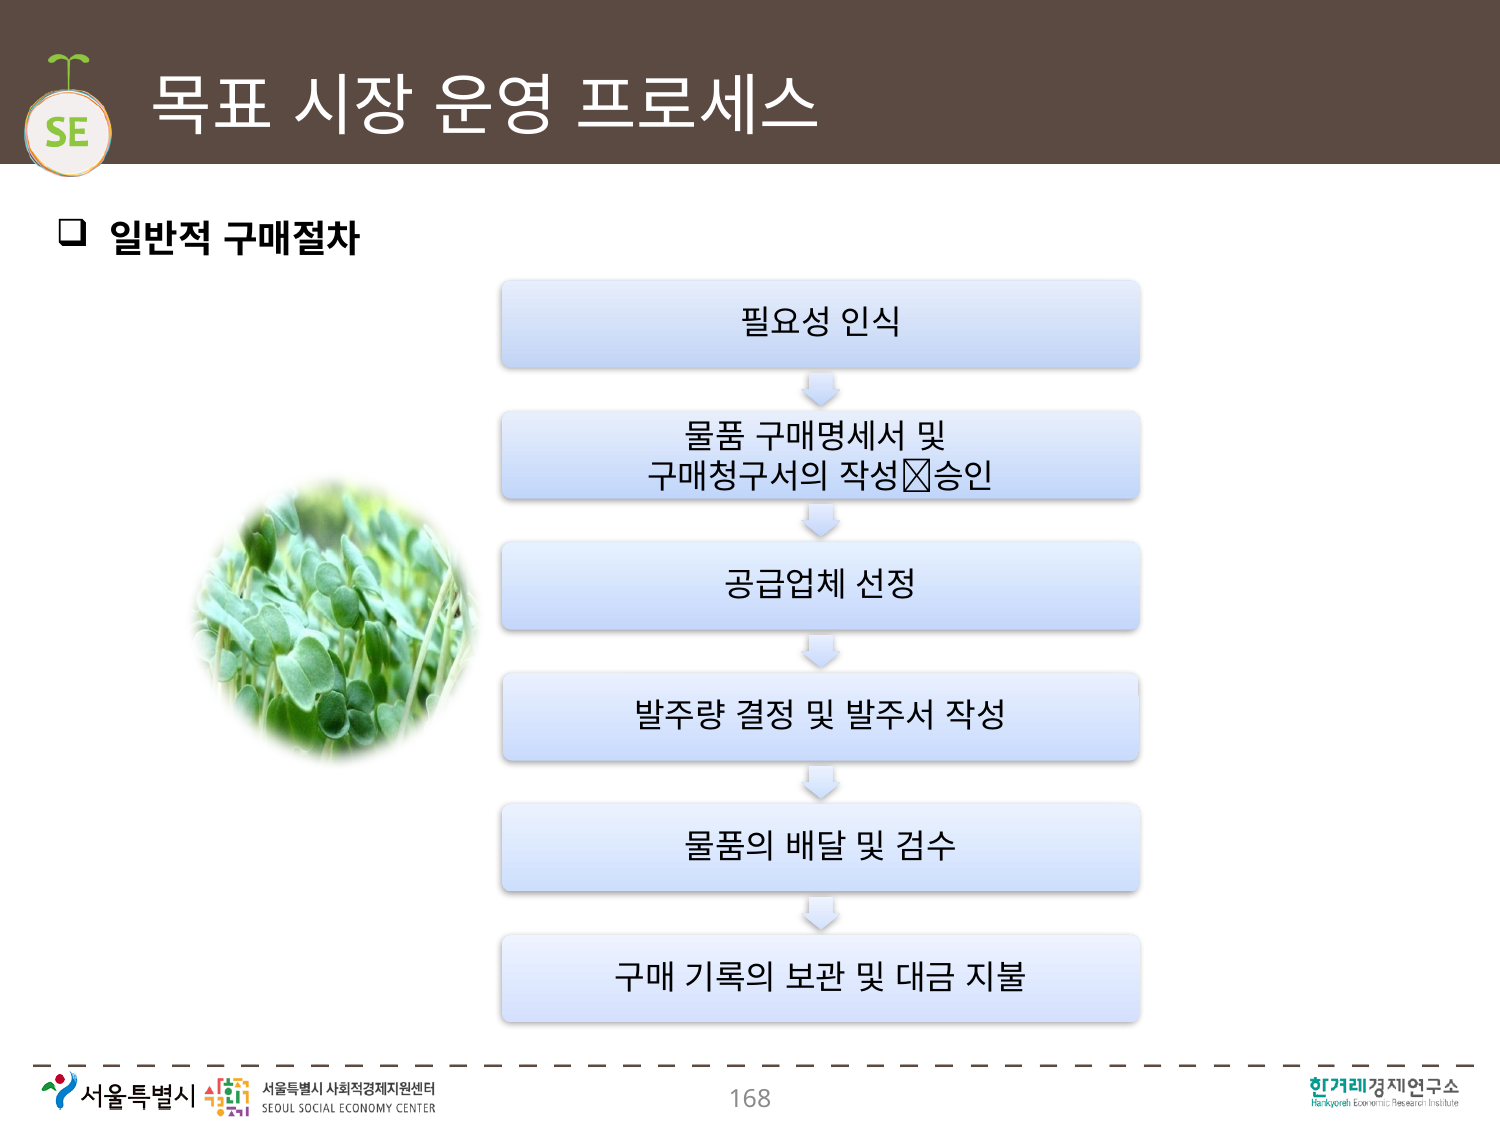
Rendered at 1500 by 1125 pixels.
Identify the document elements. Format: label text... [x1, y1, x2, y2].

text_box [182, 279, 1459, 1024]
picture [0, 0, 1500, 1125]
text_box 일반적 구매절차 [41, 208, 381, 268]
title 목표 시장 운영 프로세스 [135, 45, 1463, 161]
slide_number 168 [696, 1069, 804, 1125]
